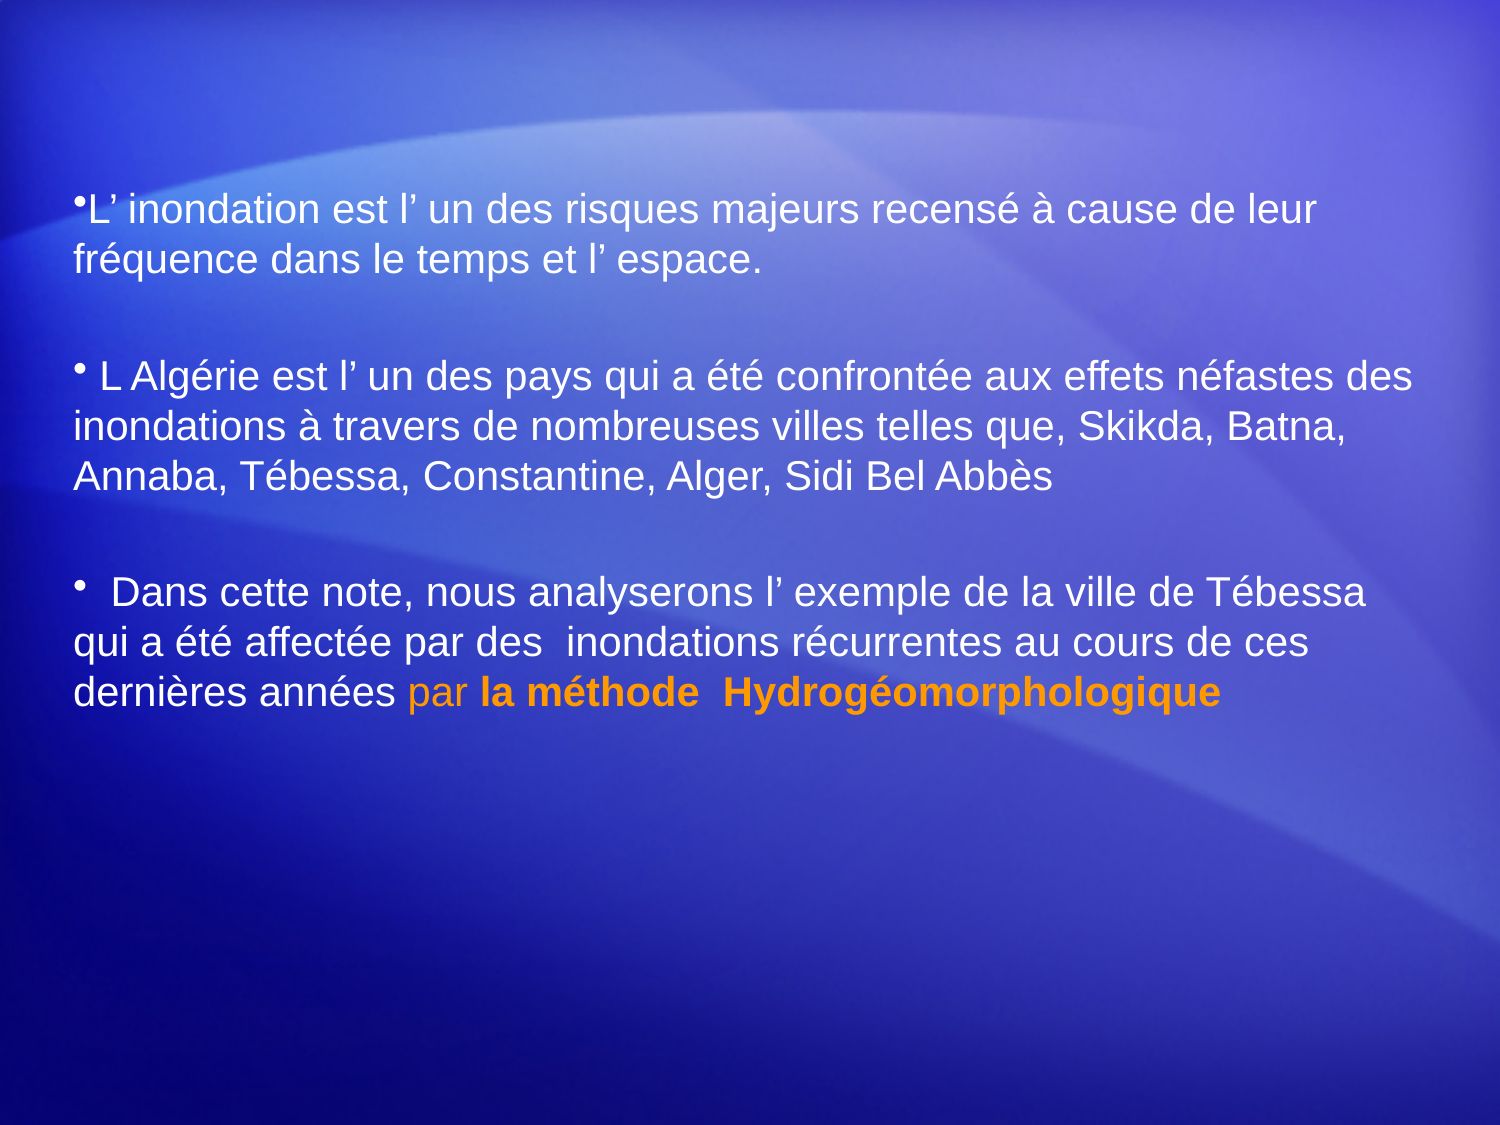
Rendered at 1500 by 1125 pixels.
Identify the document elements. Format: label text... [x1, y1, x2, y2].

picture [0, 0, 1500, 1125]
subtitle L’ inondation est l’ un des risques majeurs recensé à cause de leur fréquence dans le temps et l’ espace. L Algérie est l’ un des pays qui a été confrontée aux effets néfastes des inondations à travers de nombreuses villes telles que, Skikda, Batna, Annaba, Tébessa, Constantine, Alger, Sidi Bel Abbès Dans cette note, nous analyserons l’ exemple de la ville de Tébessa qui a été affectée par des inondations récurrentes au cours de ces dernières années par la méthode Hydrogéomorphologique [57, 173, 1433, 835]
